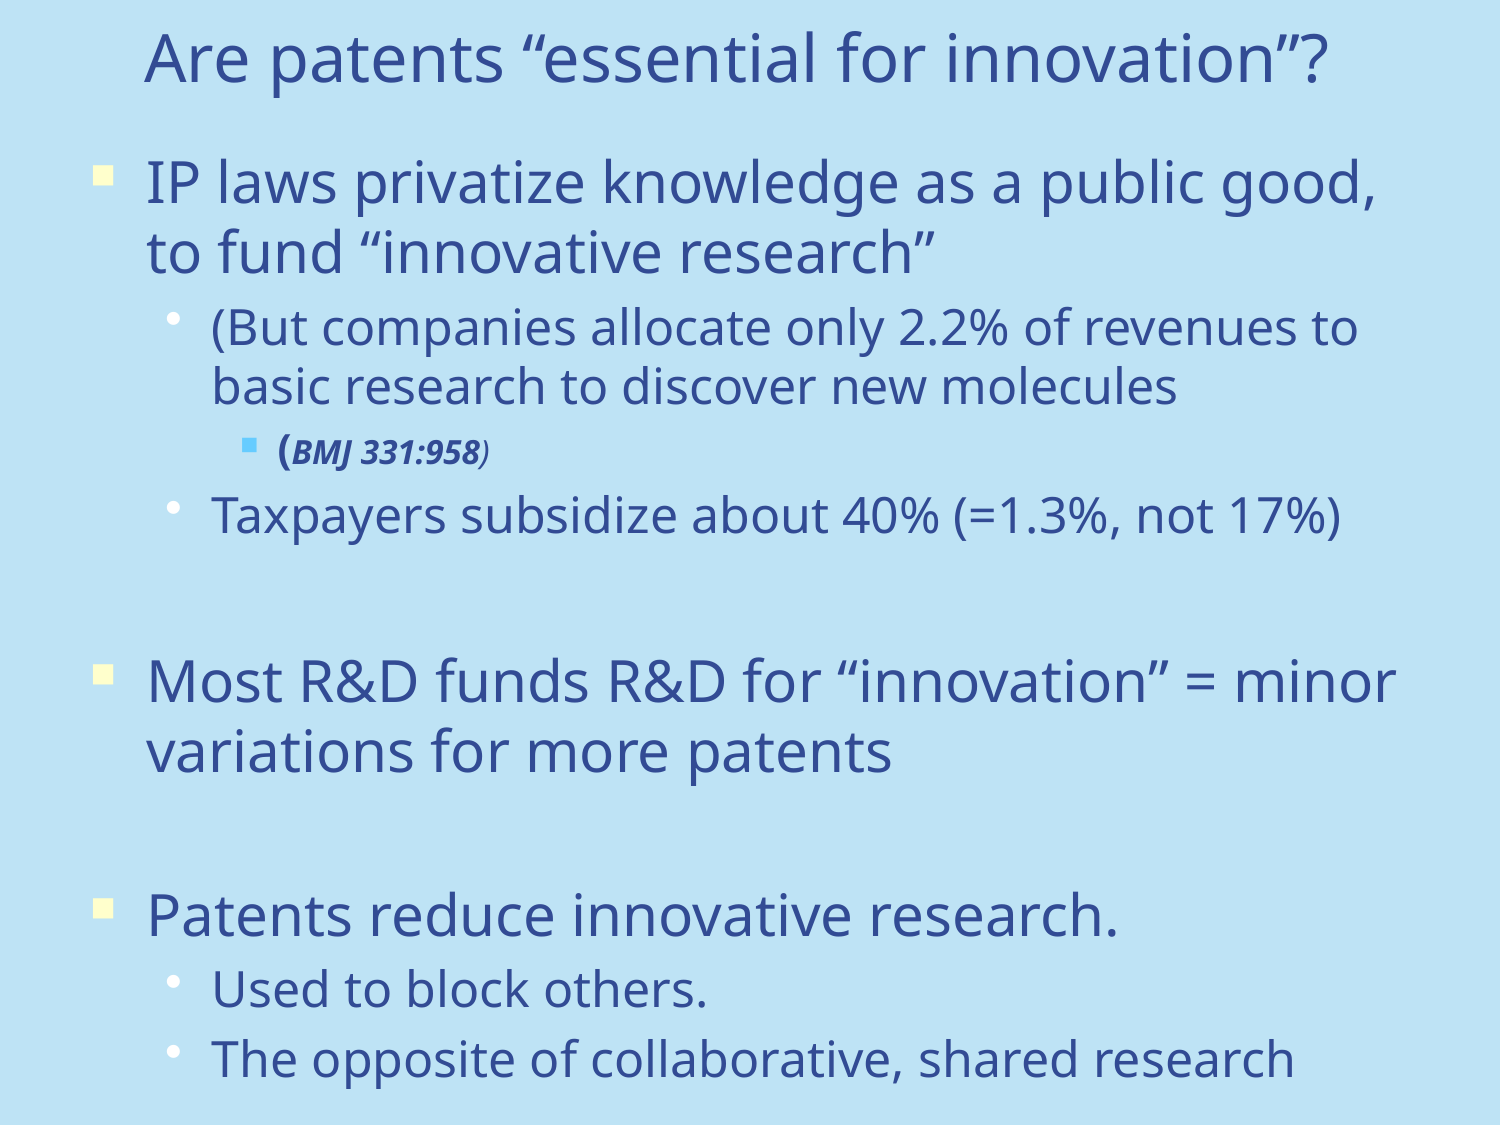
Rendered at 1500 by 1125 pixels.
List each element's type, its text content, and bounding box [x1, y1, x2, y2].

title Are patents “essential for innovation”? [62, 0, 1413, 150]
list IP laws privatize knowledge as a public good, to fund “innovative research” (But companies allocate only 2.2% of revenues to basic research to discover new molecules (BMJ 331:958) Taxpayers subsidize about 40% (=1.3%, not 17%) Most R&D funds R&D for “innovation” = minor variations for more patents Patents reduce innovative research. Used to block others. The opposite of collaborative, shared research [75, 137, 1425, 1125]
